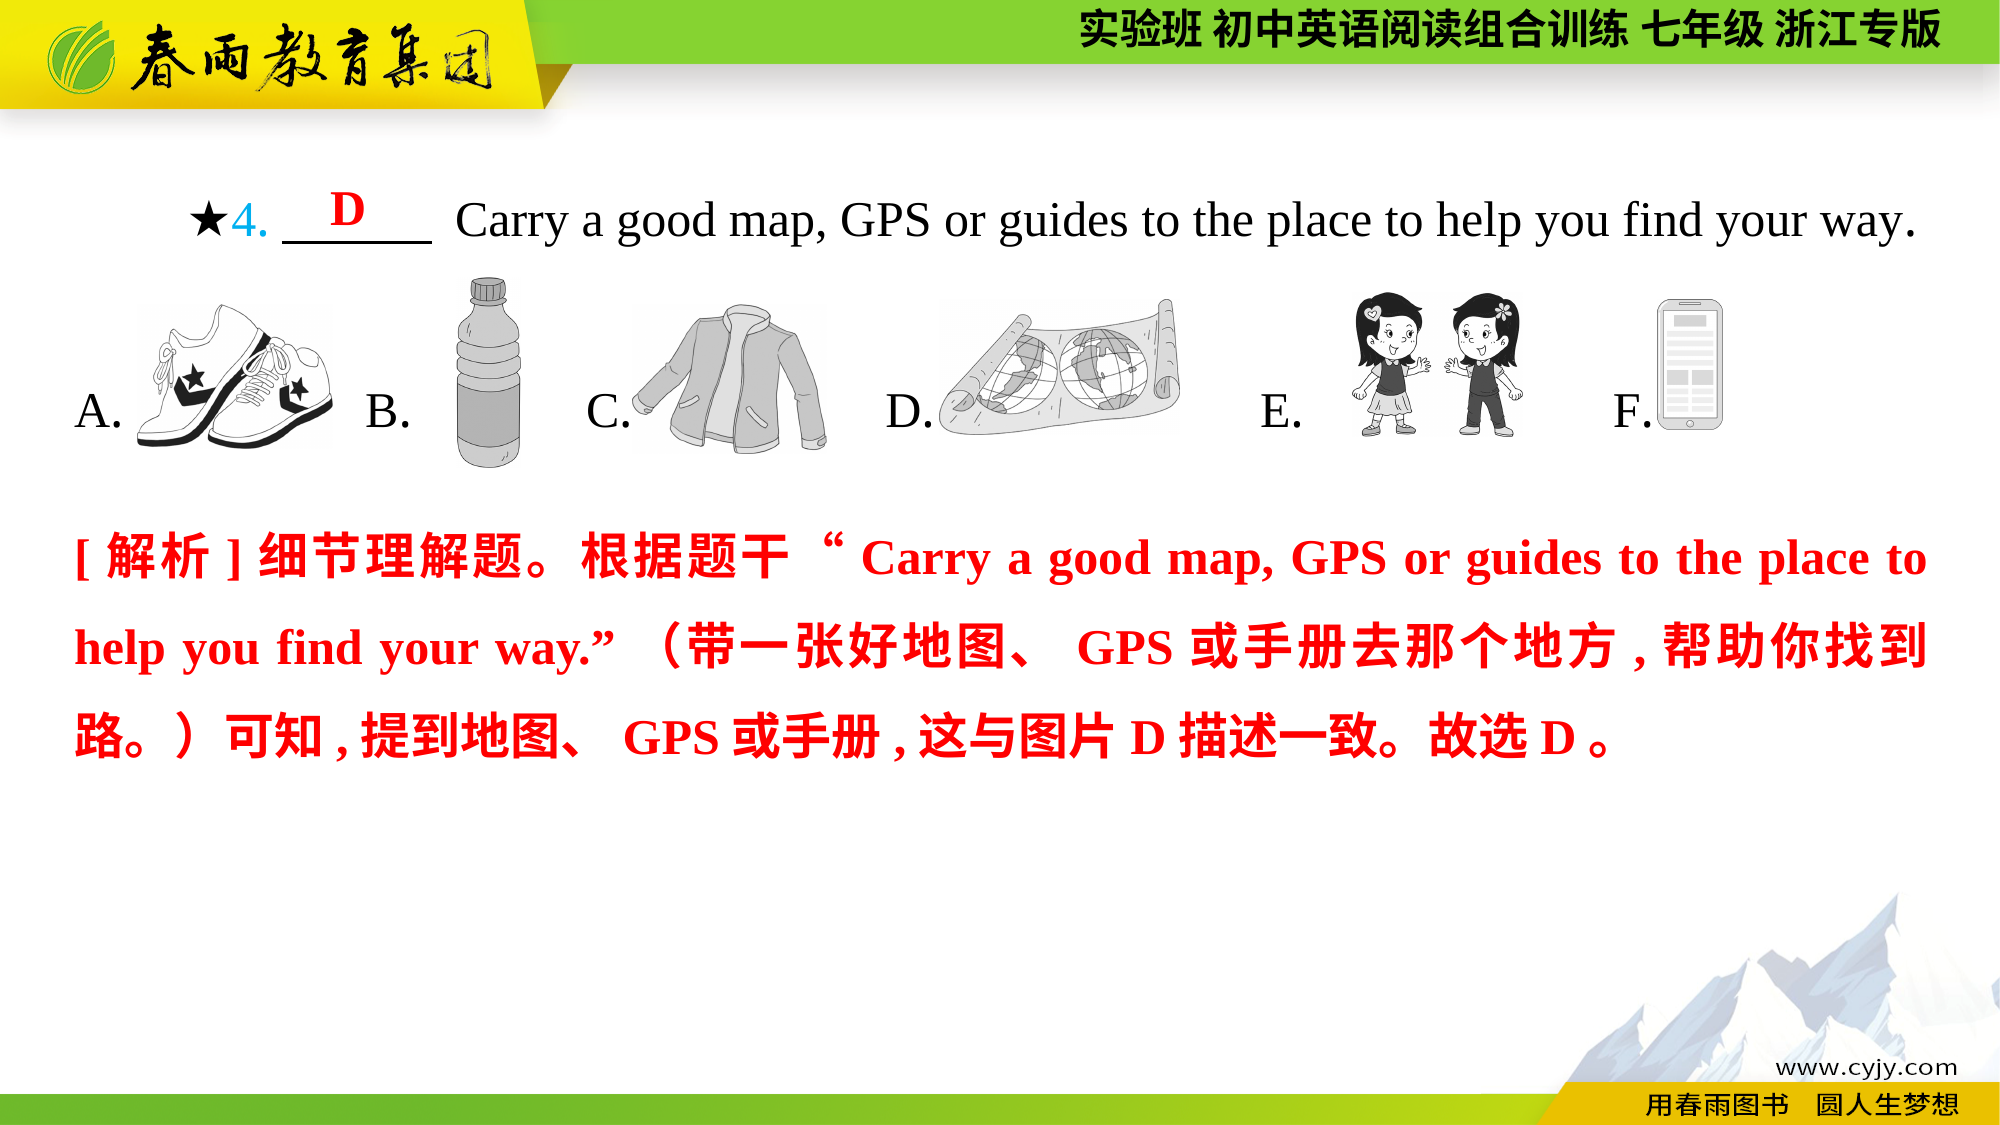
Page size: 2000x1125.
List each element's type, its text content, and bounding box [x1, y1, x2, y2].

text_box A. B. C. D. E. F. [1524, 339, 1944, 445]
text_box A. B. C. D. E. F. [524, 339, 627, 445]
text_box A. B. C. D. E. F. [59, 339, 132, 445]
text_box D [315, 167, 381, 243]
text_box A. B. C. D. E. F. [337, 339, 450, 445]
list ★4. Carry a good map, GPS or guides to the place to help you find your way. [59, 149, 1944, 256]
text_box [解析]细节理解题。根据题干“Carry a good map, GPS or guides to the place to help you find your way.”（带一张好地图、GPS或手册去那个地方,帮助你找到路。）可知,提到地图、GPS或手册,这与图片D描述一致。故选D。 [59, 486, 1944, 772]
text_box A. B. C. D. E. F. [830, 339, 1350, 445]
picture [0, 0, 2000, 1125]
